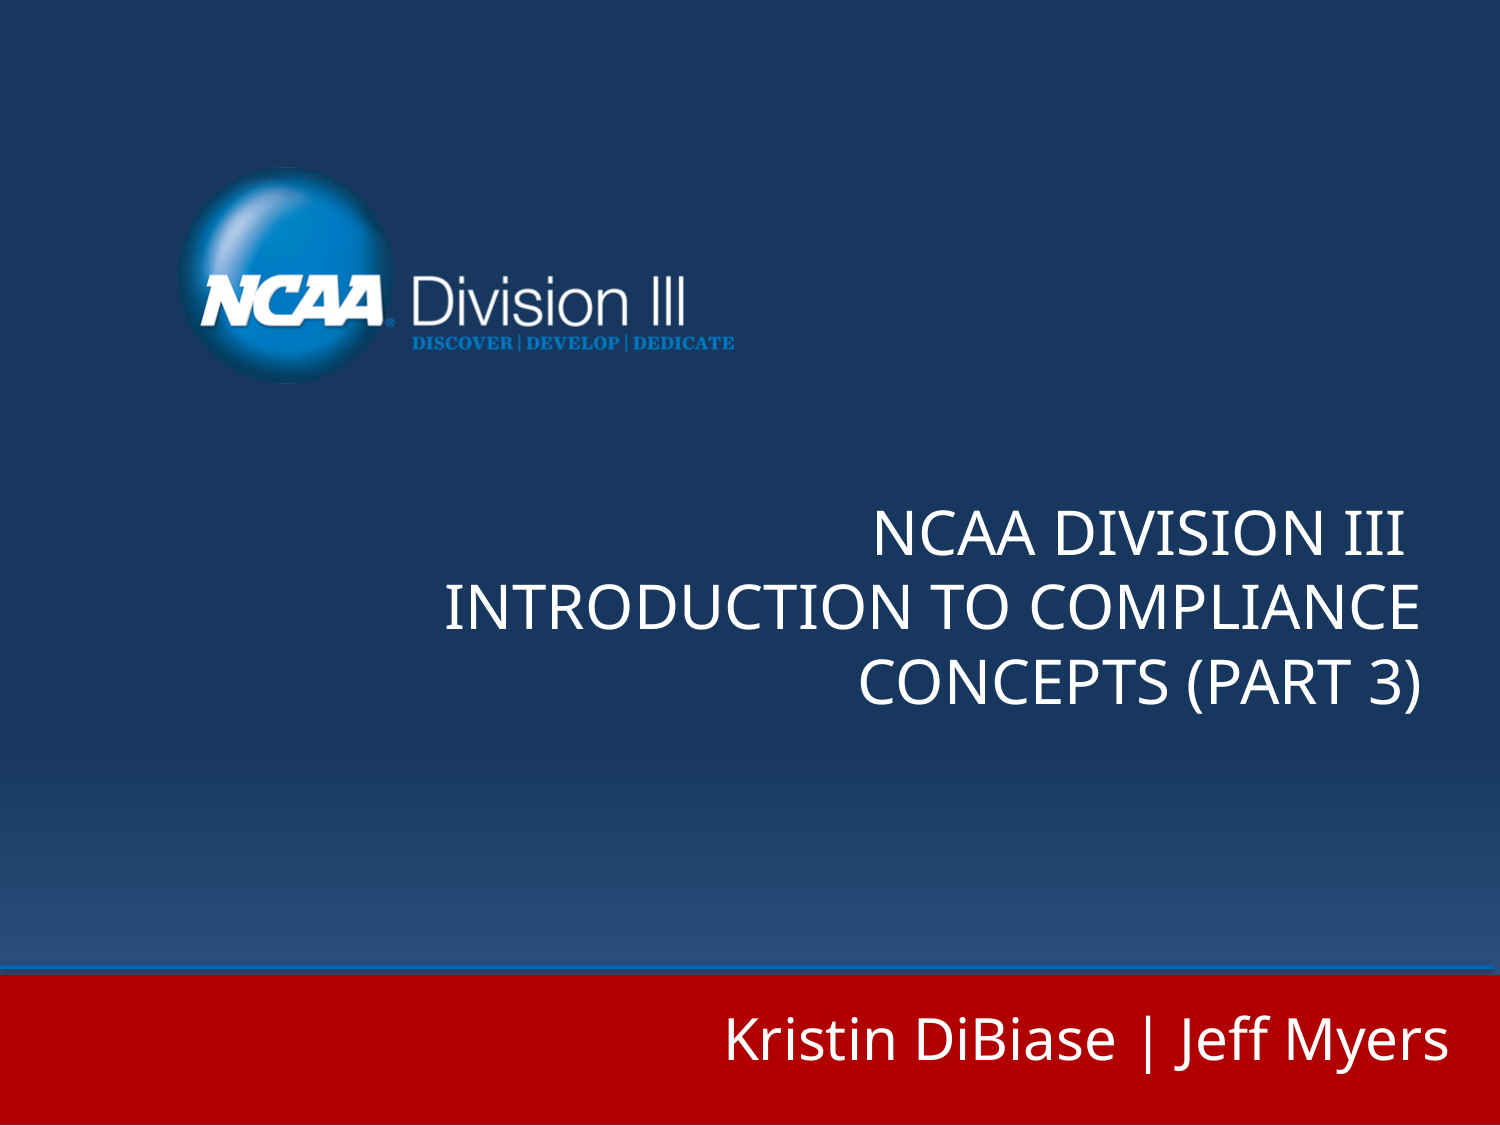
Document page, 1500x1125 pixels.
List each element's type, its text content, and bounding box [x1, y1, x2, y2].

title NCAA DIVISION III INTRODUCTION TO COMPLIANCE CONCEPTS (PART 3) [162, 484, 1438, 800]
text_box Kristin DiBiase | Jeff Myers [0, 943, 1466, 1125]
picture [155, 125, 756, 426]
